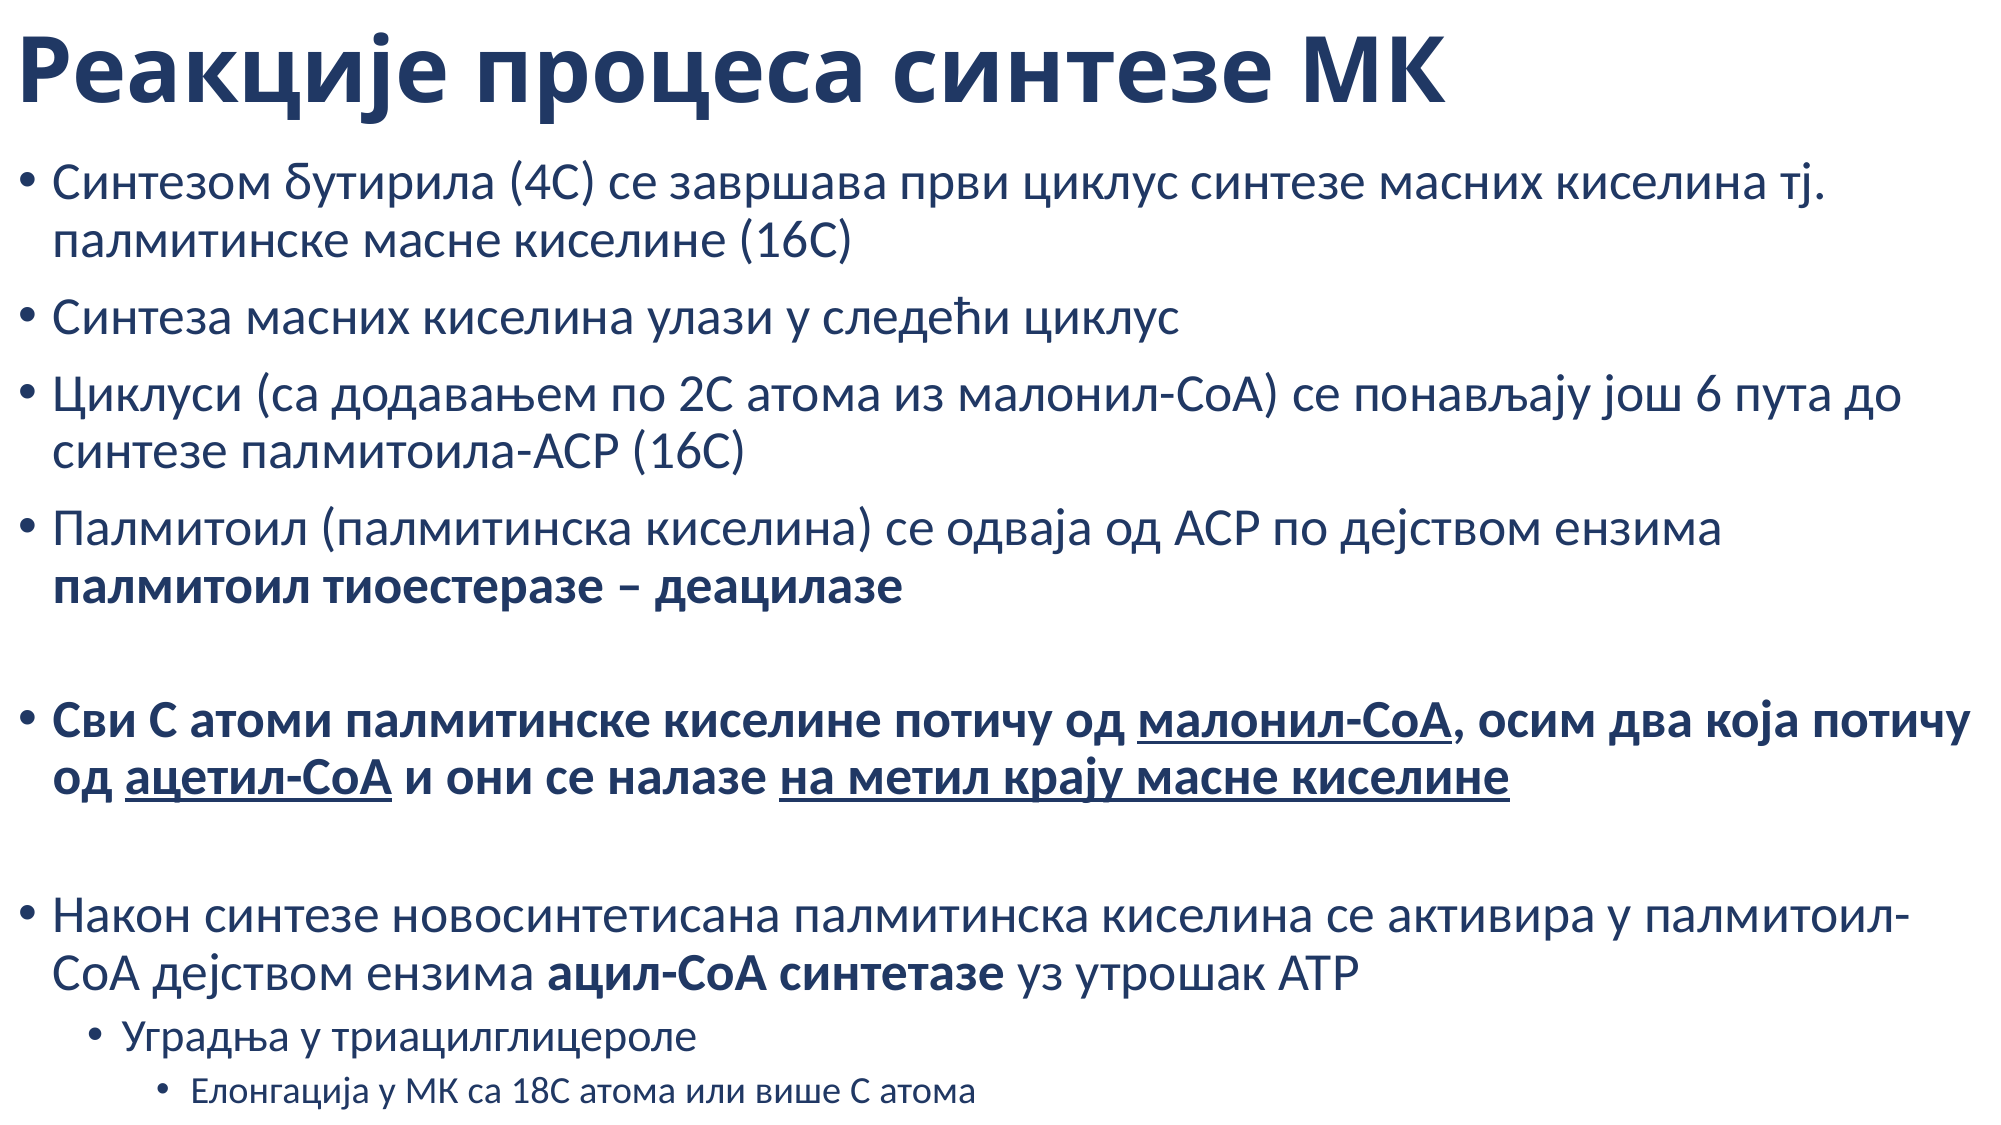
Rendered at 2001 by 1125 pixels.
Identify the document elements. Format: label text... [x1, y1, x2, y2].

title Реакције процеса синтезе МК [0, 0, 2000, 146]
list Синтезом бутирила (4C) се завршава први циклус синтезе масних киселина тј. палмитинске масне киселине (16C) Синтеза масних киселина улази у следећи циклус Циклуси (са додавањем по 2C атома из малонил-CоА) се понављају још 6 пута до синтезе палмитоила-ACP (16C) Палмитоил (палмитинска киселина) се одваја од ACP по дејством ензима палмитоил тиоестеразе – деацилазе Сви C атоми палмитинске киселине потичу од малонил-CоА, осим два која потичу од ацетил-CоА и они се налазе на метил крају масне киселине Након синтезе новосинтетисана палмитинска киселина се активира у палмитоил-СоА дејством ензима ацил-СоА синтетазе уз утрошак АТР Уградња у триацилглицероле Елонгација у МК са 18С атома или више С атома [3, 146, 2000, 1125]
